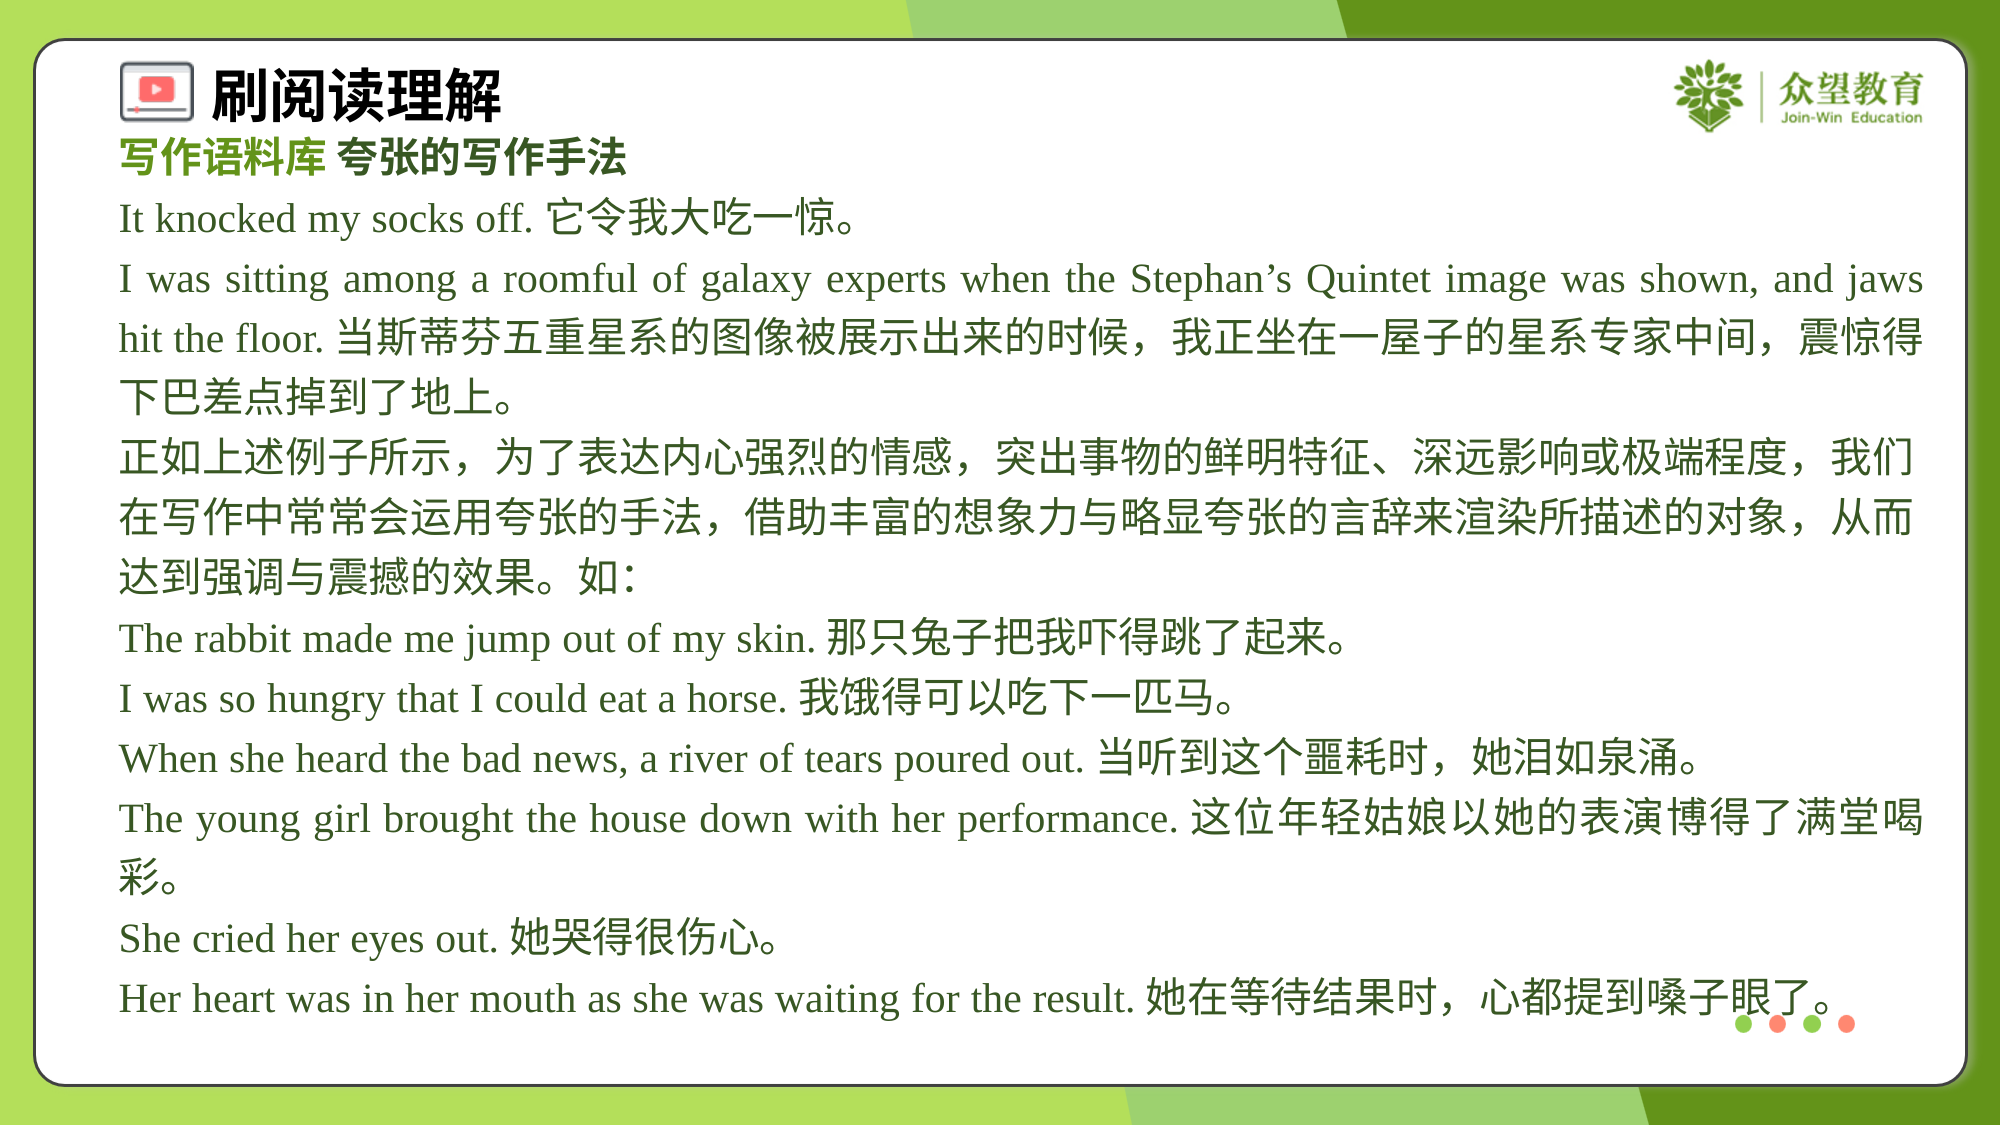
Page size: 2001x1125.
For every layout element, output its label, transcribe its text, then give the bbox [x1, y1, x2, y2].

picture [0, 0, 2000, 1125]
text_box 写作语料库 夸张的写作手法 It knocked my socks off.它令我大吃一惊。 I was sitting among a roomful of galaxy experts when the Stephan’s Quintet image was shown, and jaws hit the floor.当斯蒂芬五重星系的图像被展示出来的时候，我正坐在一屋子的星系专家中间，震惊得下巴差点掉到了地上。 正如上述例子所示，为了表达内心强烈的情感，突出事物的鲜明特征、深远影响或极端程度，我们在写作中常常会运用夸张的手法，借助丰富的想象力与略显夸张的言辞来渲染所描述的对象，从而达到强调与震撼的效果。如： The rabbit made me jump out of my skin.那只兔子把我吓得跳了起来。 I was so hungry that I could eat a horse.我饿得可以吃下一匹马。 When she heard the bad news, a river of tears poured out.当听到这个噩耗时，她泪如泉涌。 The young girl brought the house down with her performance.这位年轻姑娘以她的表演博得了满堂喝彩。 She cried her eyes out.她哭得很伤心。 Her heart was in her mouth as she was waiting for the result.她在等待结果时，心都提到嗓子眼了。 [118, 120, 1924, 934]
